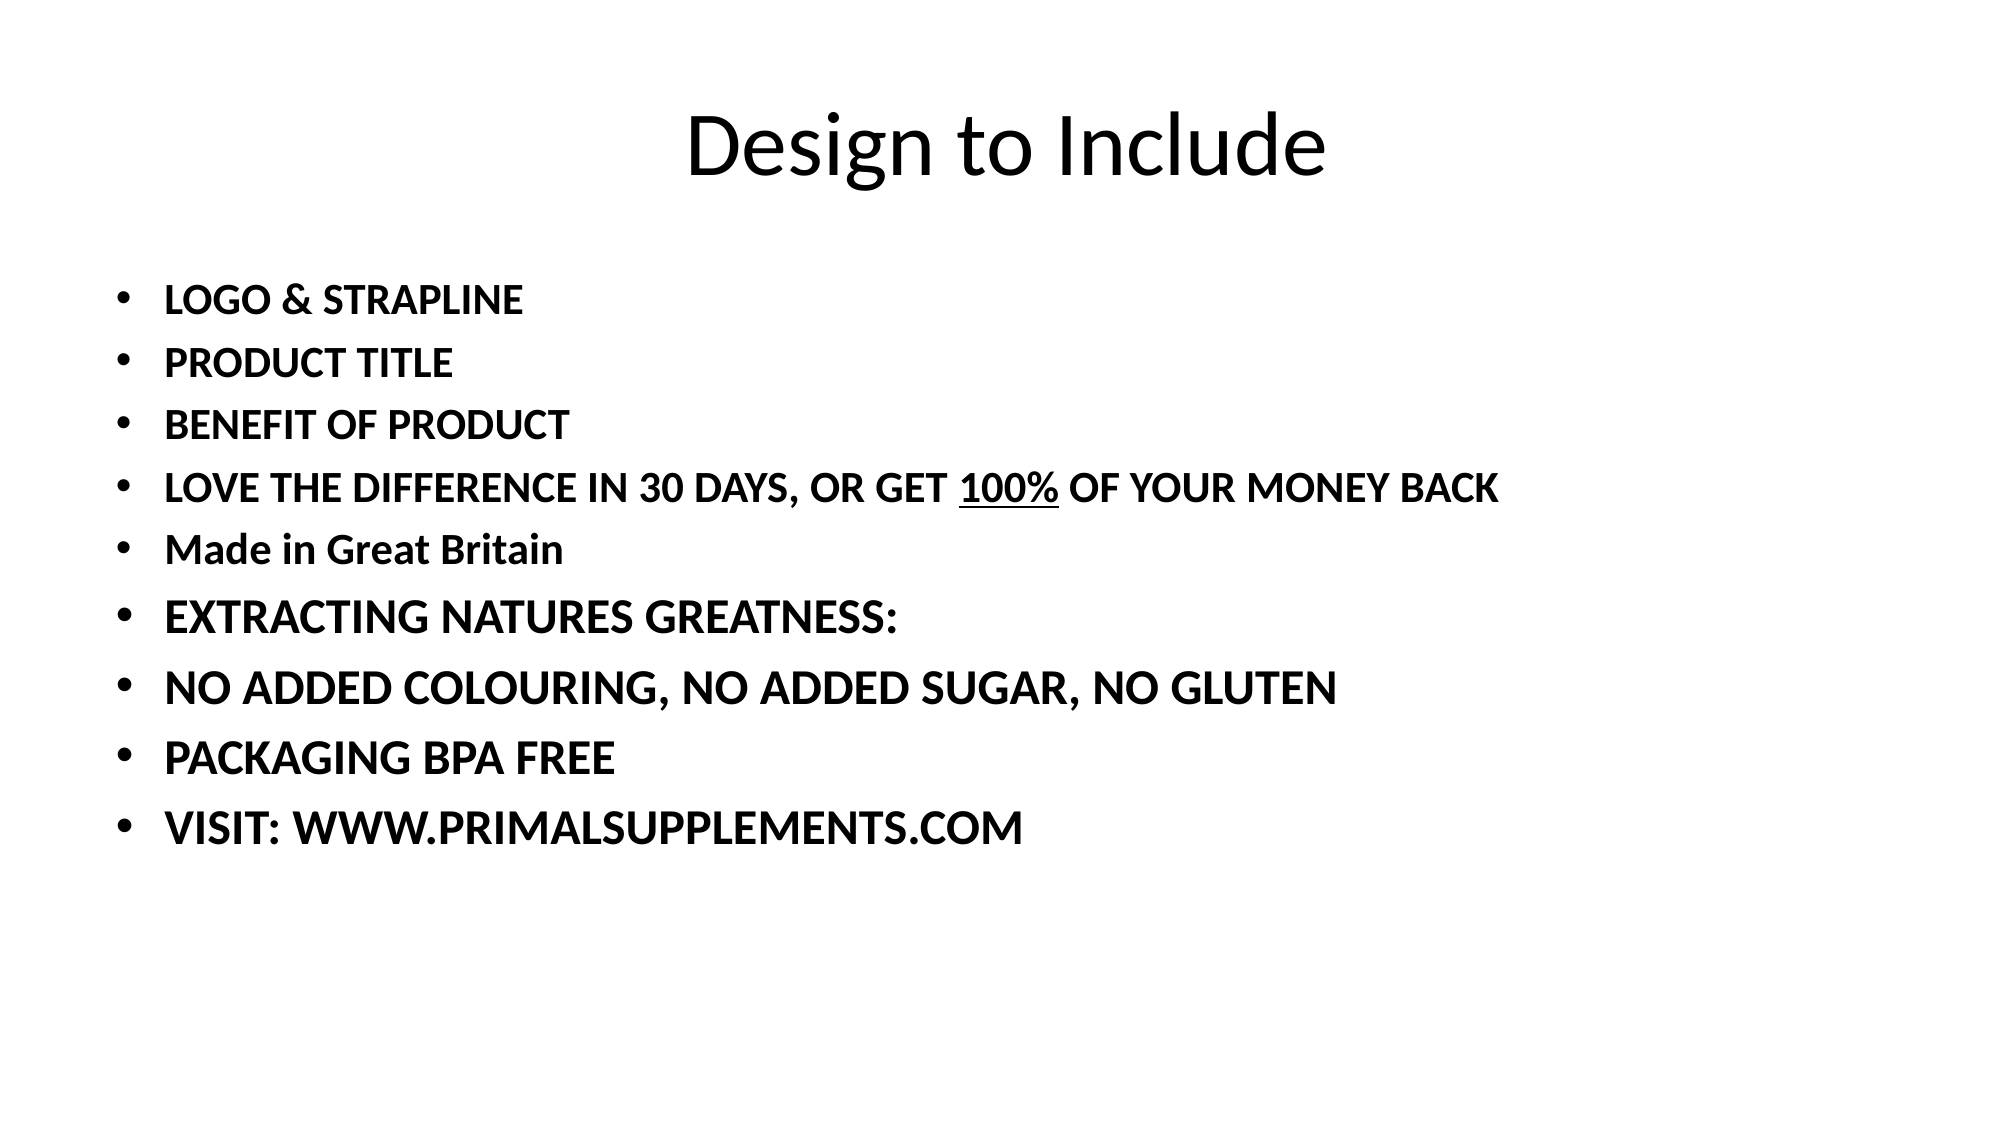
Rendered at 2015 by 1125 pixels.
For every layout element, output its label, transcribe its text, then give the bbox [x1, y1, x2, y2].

list LOGO & STRAPLINE PRODUCT TITLE BENEFIT OF PRODUCT LOVE THE DIFFERENCE IN 30 DAYS, OR GET 100% OF YOUR MONEY BACK Made in Great Britain EXTRACTING NATURES GREATNESS: NO ADDED COLOURING, NO ADDED SUGAR, NO GLUTEN PACKAGING BPA FREE VISIT: WWW.PRIMALSUPPLEMENTS.COM NO ADDED COLOURING, NO ADDED SUGAR, NO GLUTEN [100, 262, 1914, 1005]
title Design to Include [100, 45, 1914, 233]
